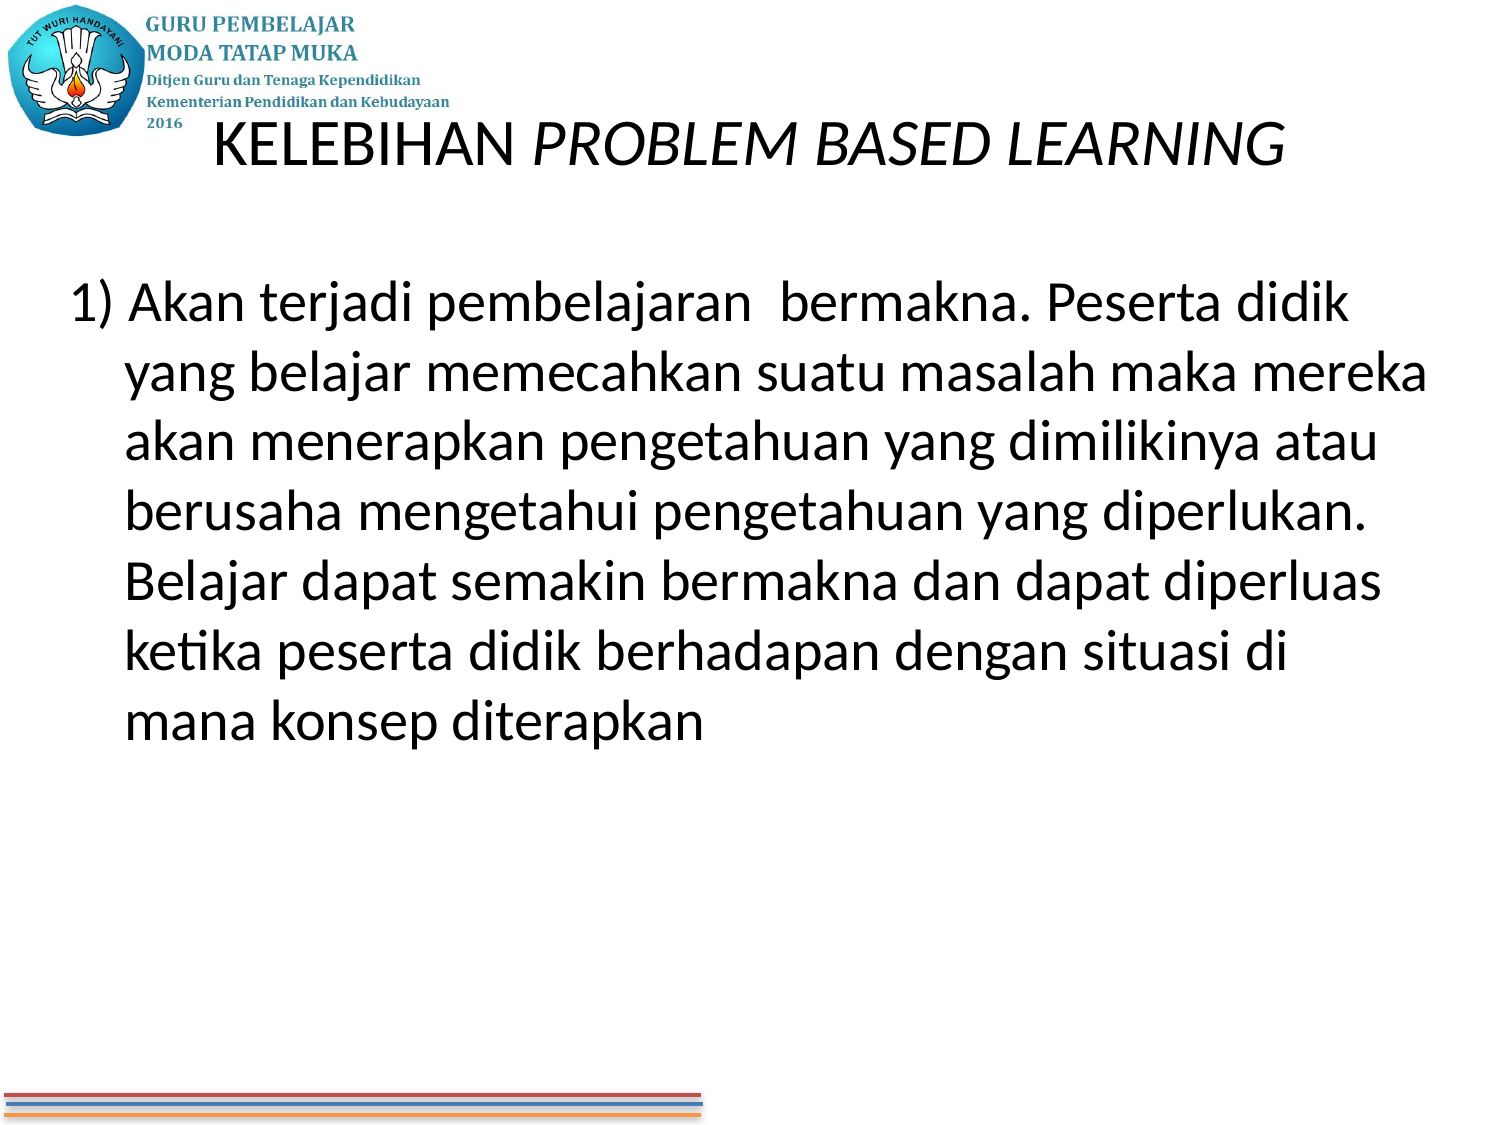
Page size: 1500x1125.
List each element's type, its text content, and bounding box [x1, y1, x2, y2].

list 1) Akan terjadi pembelajaran bermakna. Peserta didik yang belajar memecahkan suatu masalah maka mereka akan menerapkan pengetahuan yang dimilikinya atau berusaha mengetahui pengetahuan yang diperlukan. Belajar dapat semakin bermakna dan dapat diperluas ketika peserta didik berhadapan dengan situasi di mana konsep diterapkan [53, 255, 1447, 799]
title KELEBIHAN PROBLEM BASED LEARNING [75, 45, 1425, 233]
picture [4, 0, 455, 139]
